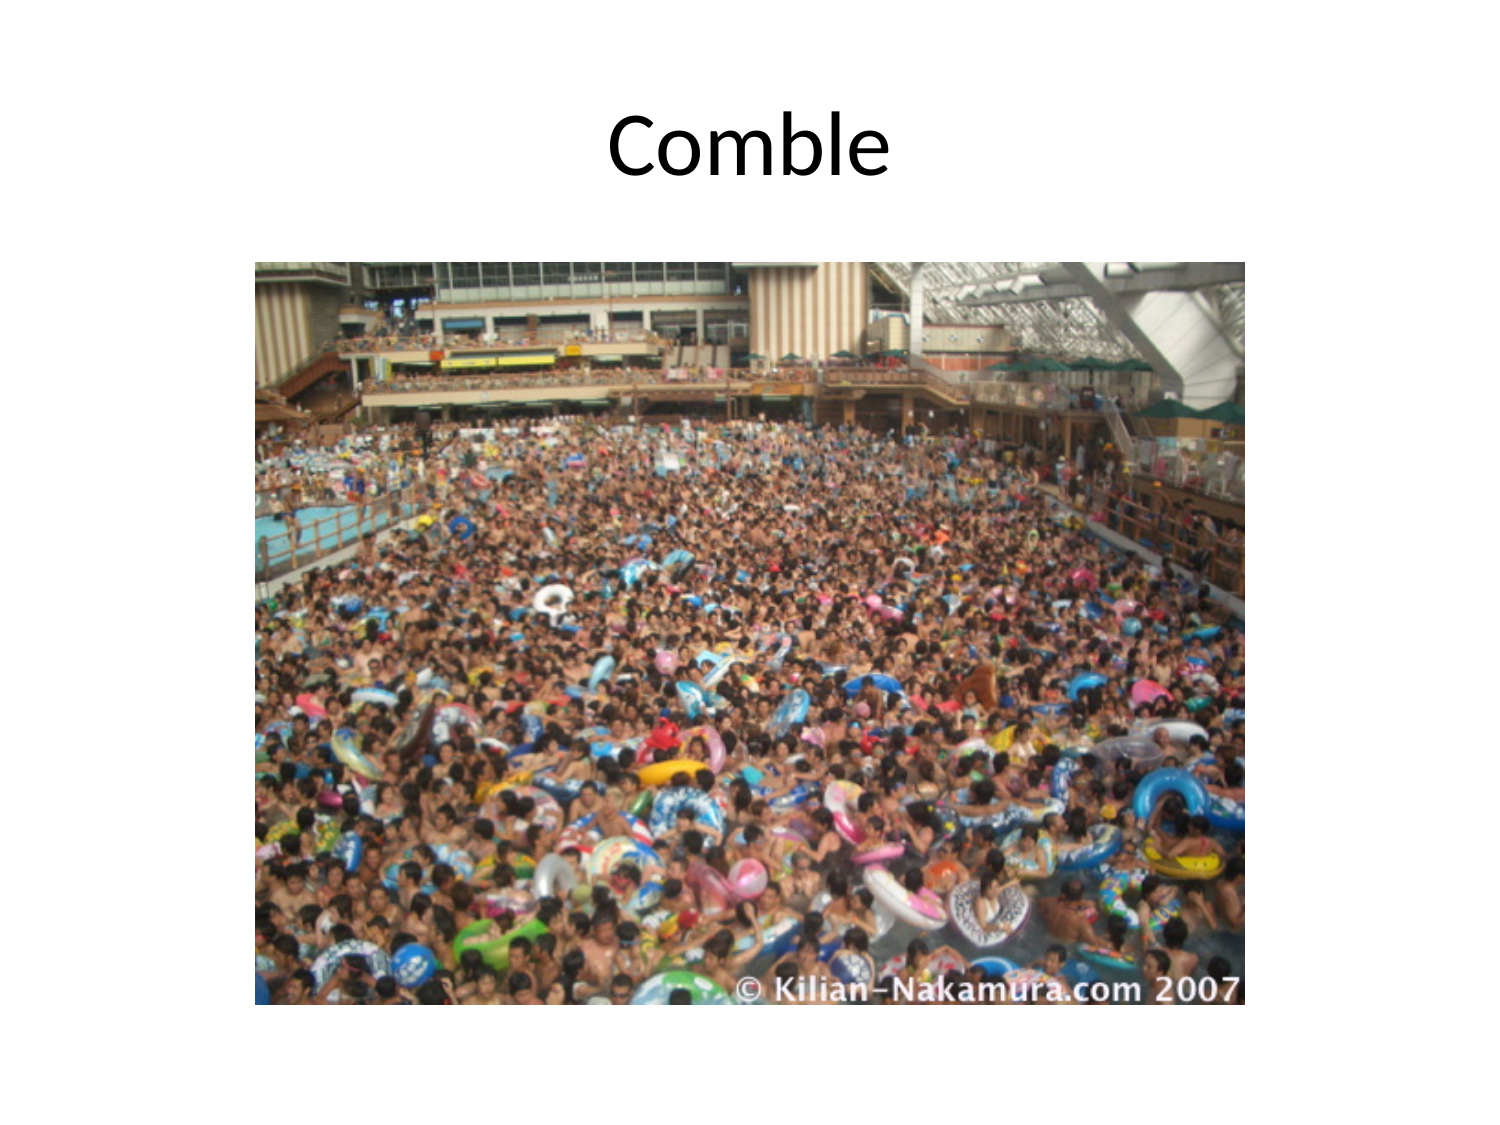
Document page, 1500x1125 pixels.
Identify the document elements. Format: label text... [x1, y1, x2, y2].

title Comble [75, 45, 1425, 233]
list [254, 262, 1246, 1006]
